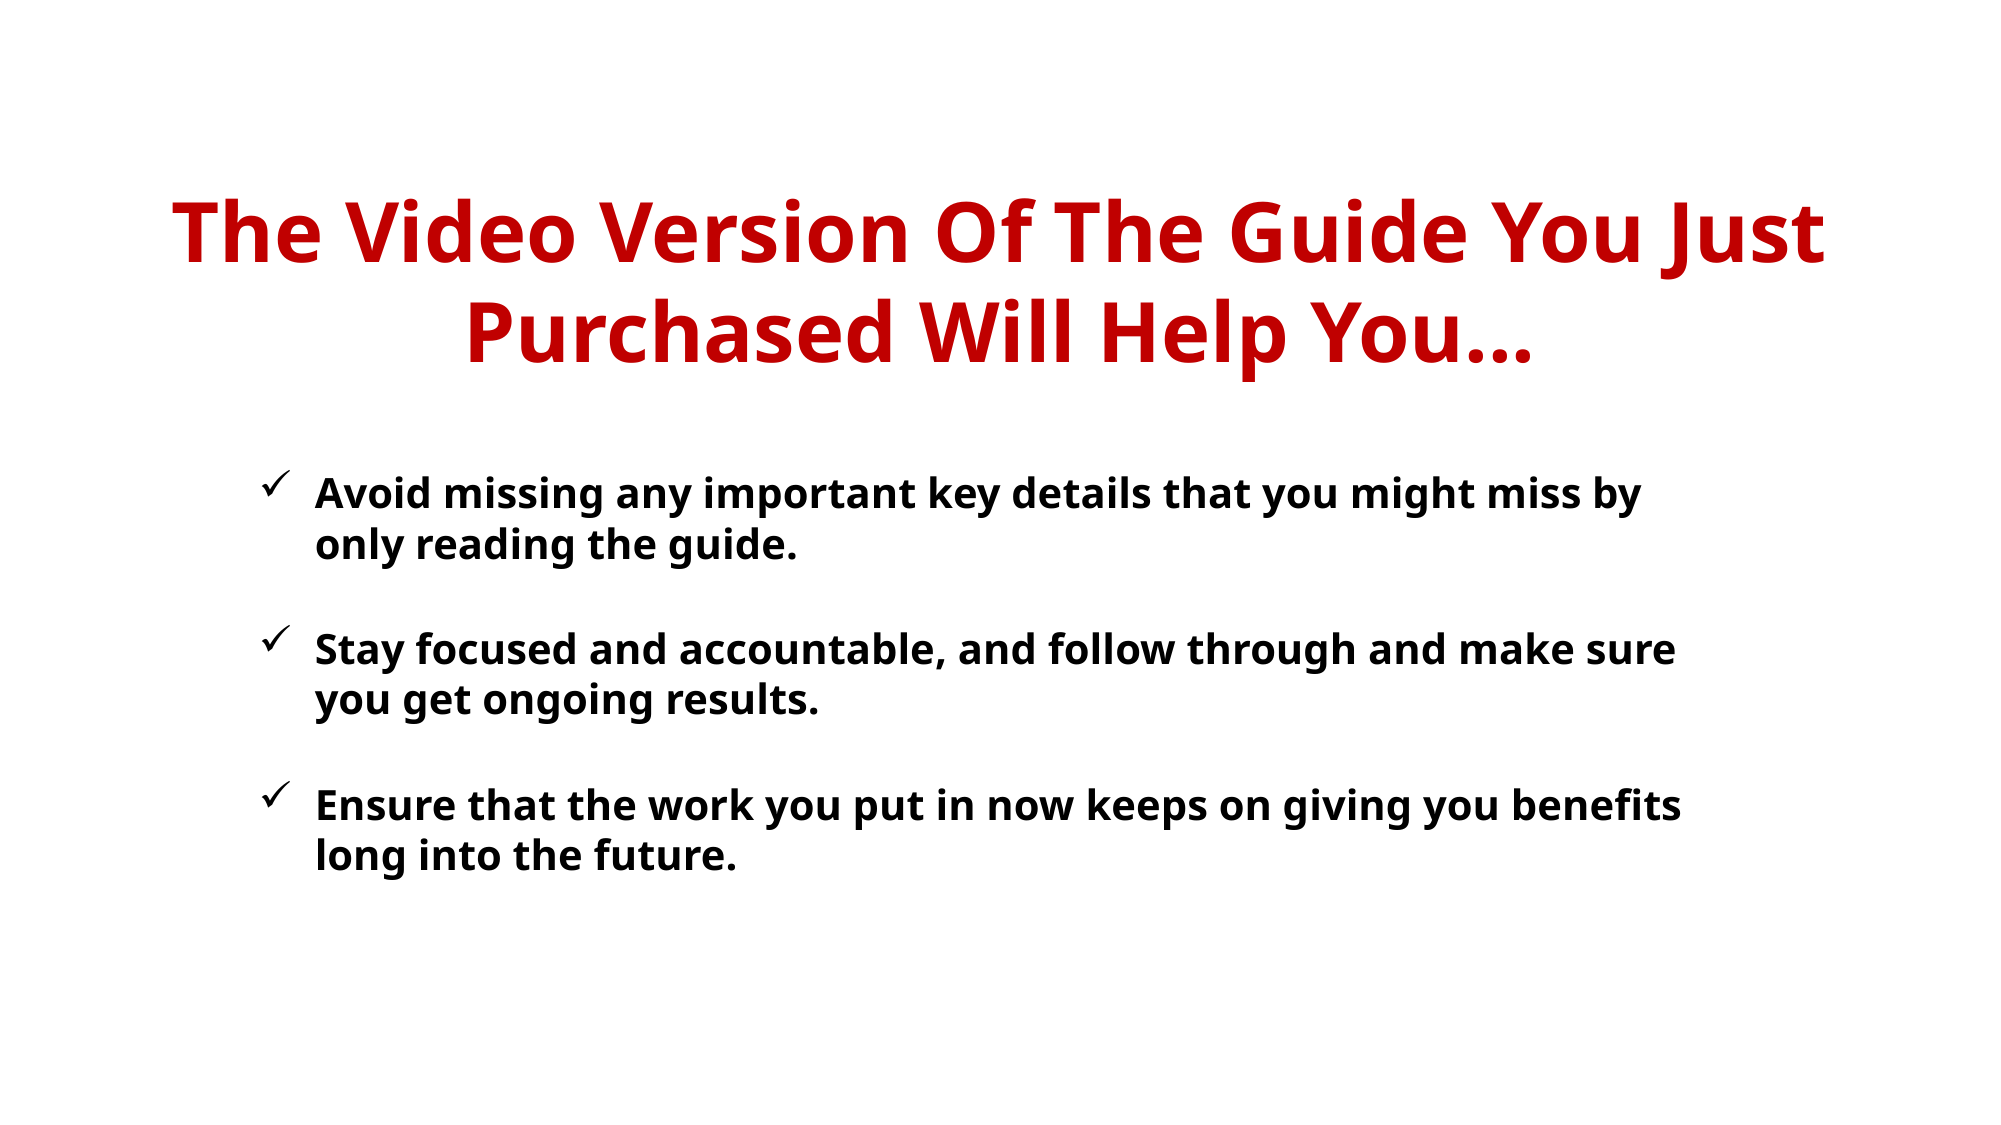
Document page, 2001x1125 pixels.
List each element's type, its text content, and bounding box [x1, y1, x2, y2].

text_box Ensure that the work you put in now keeps on giving you benefits long into the future. [243, 771, 1757, 887]
text_box Avoid missing any important key details that you might miss by only reading the guide. [243, 459, 1757, 575]
text_box The Video Version Of The Guide You Just Purchased Will Help You... [137, 171, 1863, 386]
text_box Stay focused and accountable, and follow through and make sure you get ongoing results. [243, 615, 1757, 731]
